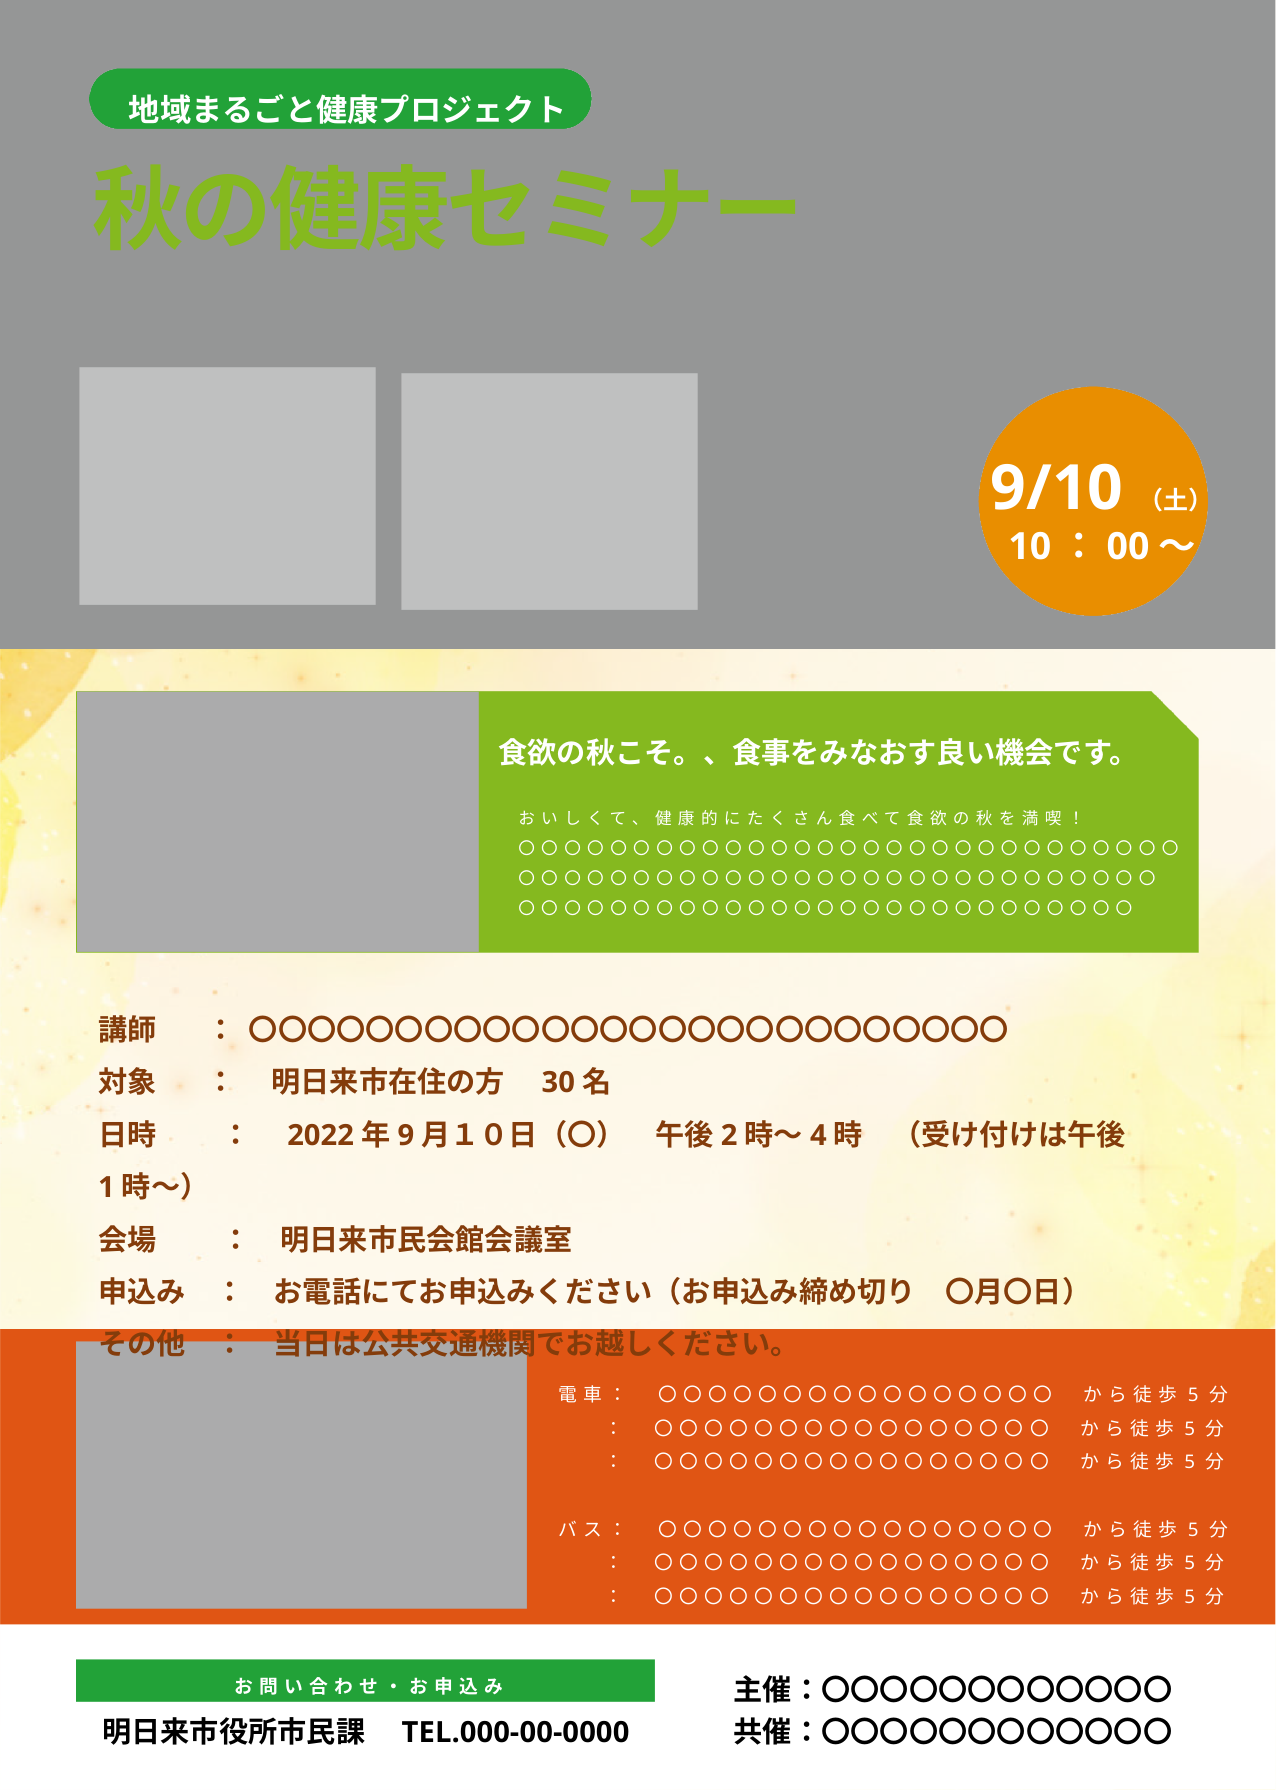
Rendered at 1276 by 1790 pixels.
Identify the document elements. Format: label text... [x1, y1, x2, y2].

text_box 主催：〇〇〇〇〇〇〇〇〇〇〇〇 [655, 1668, 1252, 1707]
text_box 電車： 〇〇〇〇〇〇〇〇〇〇〇〇〇〇〇〇 から徒歩5分 ： 〇〇〇〇〇〇〇〇〇〇〇〇〇〇〇〇 から徒歩5分 ： 〇〇〇〇〇〇〇〇〇〇〇〇〇〇〇〇 から徒歩5分 バス： 〇〇〇〇〇〇〇〇〇〇〇〇〇〇〇〇 から徒歩5分 ： 〇〇〇〇〇〇〇〇〇〇〇〇〇〇〇〇 から徒歩5分 ： 〇〇〇〇〇〇〇〇〇〇〇〇〇〇〇〇 から徒歩5分 [558, 1369, 1267, 1630]
text_box 明日来市役所市民課 TEL.000-00-0000 [67, 1711, 655, 1749]
text_box 共催：〇〇〇〇〇〇〇〇〇〇〇〇 [655, 1711, 1252, 1749]
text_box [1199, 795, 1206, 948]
text_box 講師 ： 〇〇〇〇〇〇〇〇〇〇〇〇〇〇〇〇〇〇〇〇〇〇〇〇〇〇 対象 ： 明日来市在住の方 30名 日時 ： 2022年9月１０日（〇） 午後2時～4時 （受け付けは午後1時～） 会場 ： 明日来市民会館会議室 申込み ： お電話にてお申込みください（お申込み締め切り 〇月〇日） その他 ： 当日は公共交通機関でお越しください。 [98, 991, 1144, 1361]
picture [0, 0, 1276, 1790]
